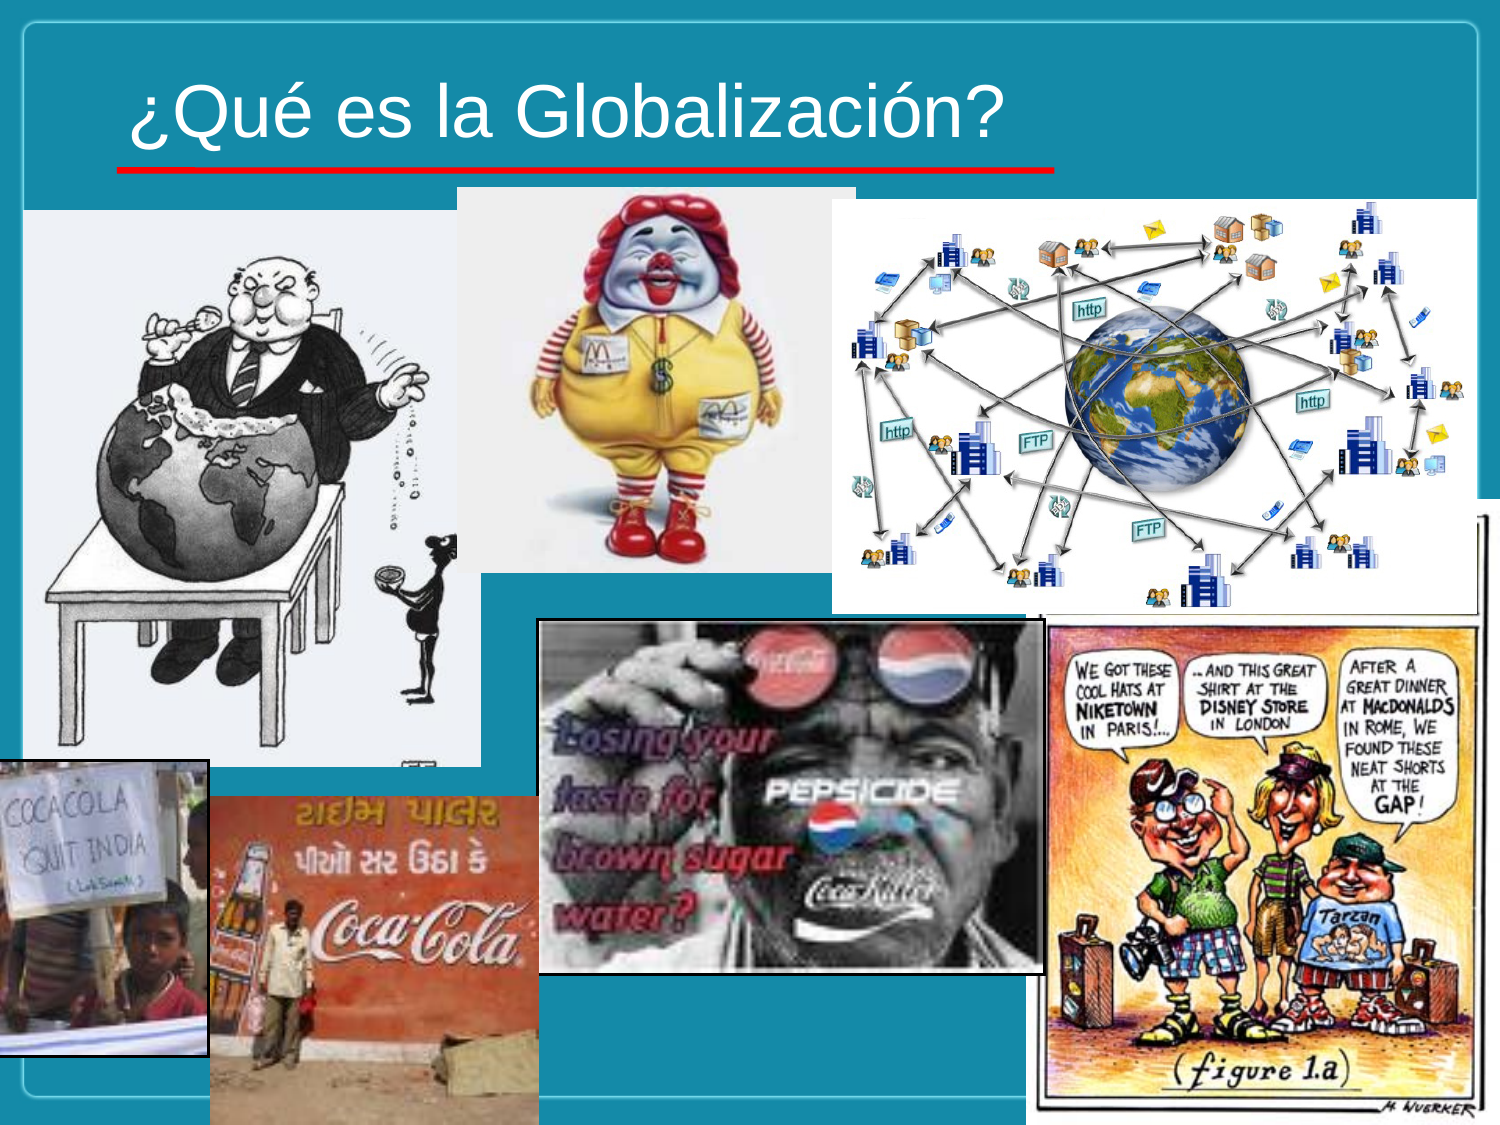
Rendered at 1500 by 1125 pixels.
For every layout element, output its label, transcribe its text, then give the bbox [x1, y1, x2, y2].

picture [0, 0, 1500, 1125]
title ¿Qué es la Globalización? [111, 36, 1377, 179]
